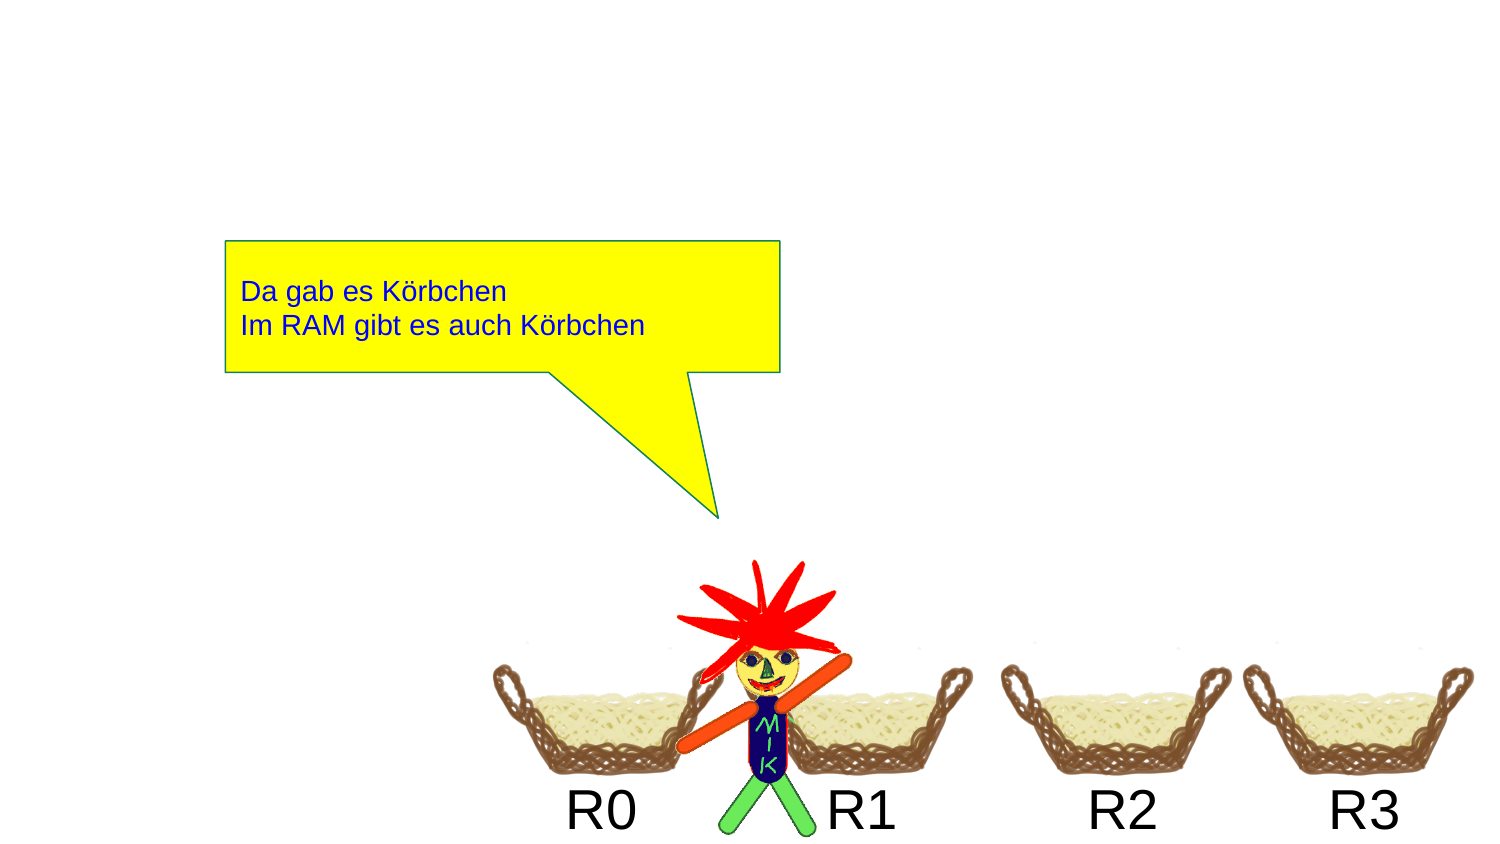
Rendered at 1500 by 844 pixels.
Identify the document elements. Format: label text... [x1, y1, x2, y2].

text_box Da gab es Körbchen Im RAM gibt es auch Körbchen [225, 240, 780, 519]
picture [467, 552, 1500, 844]
